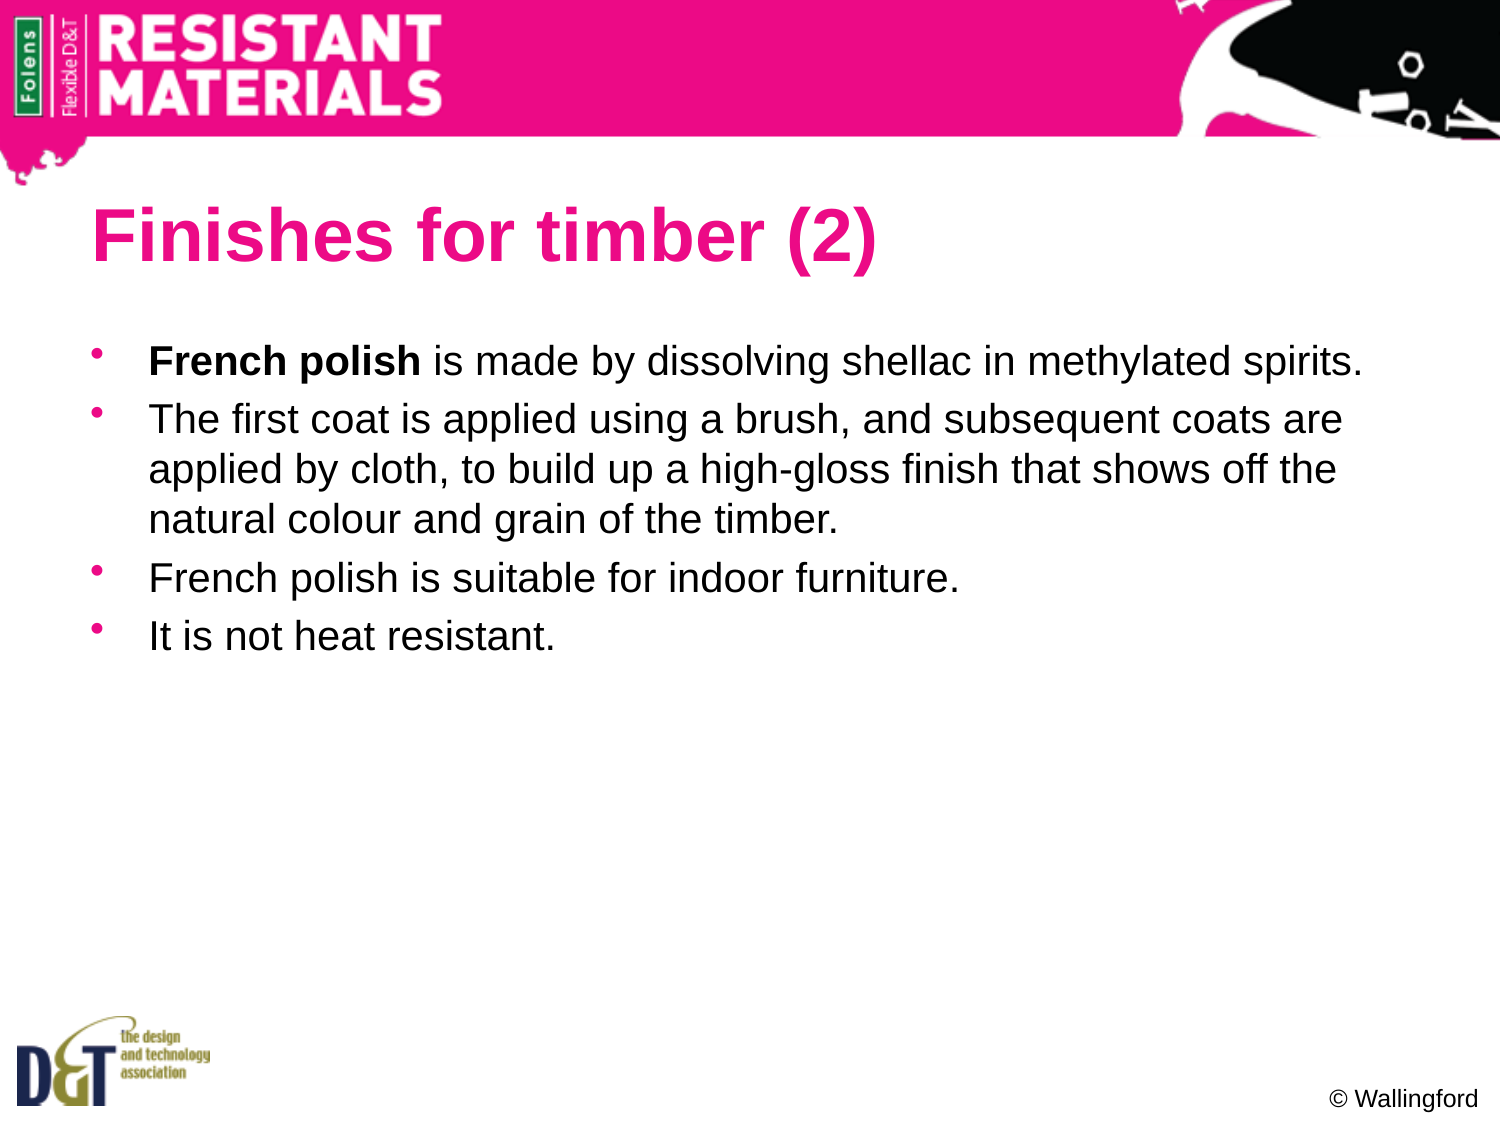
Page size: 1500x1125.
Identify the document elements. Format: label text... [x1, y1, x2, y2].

picture [0, 0, 1500, 1125]
text_box © Wallingford [1257, 1074, 1495, 1125]
list French polish is made by dissolving shellac in methylated spirits. The first coat is applied using a brush, and subsequent coats are applied by cloth, to build up a high-gloss finish that shows off the natural colour and grain of the timber. French polish is suitable for indoor furniture. It is not heat resistant. [75, 326, 1400, 1005]
title Finishes for timber (2) [76, 160, 1427, 301]
